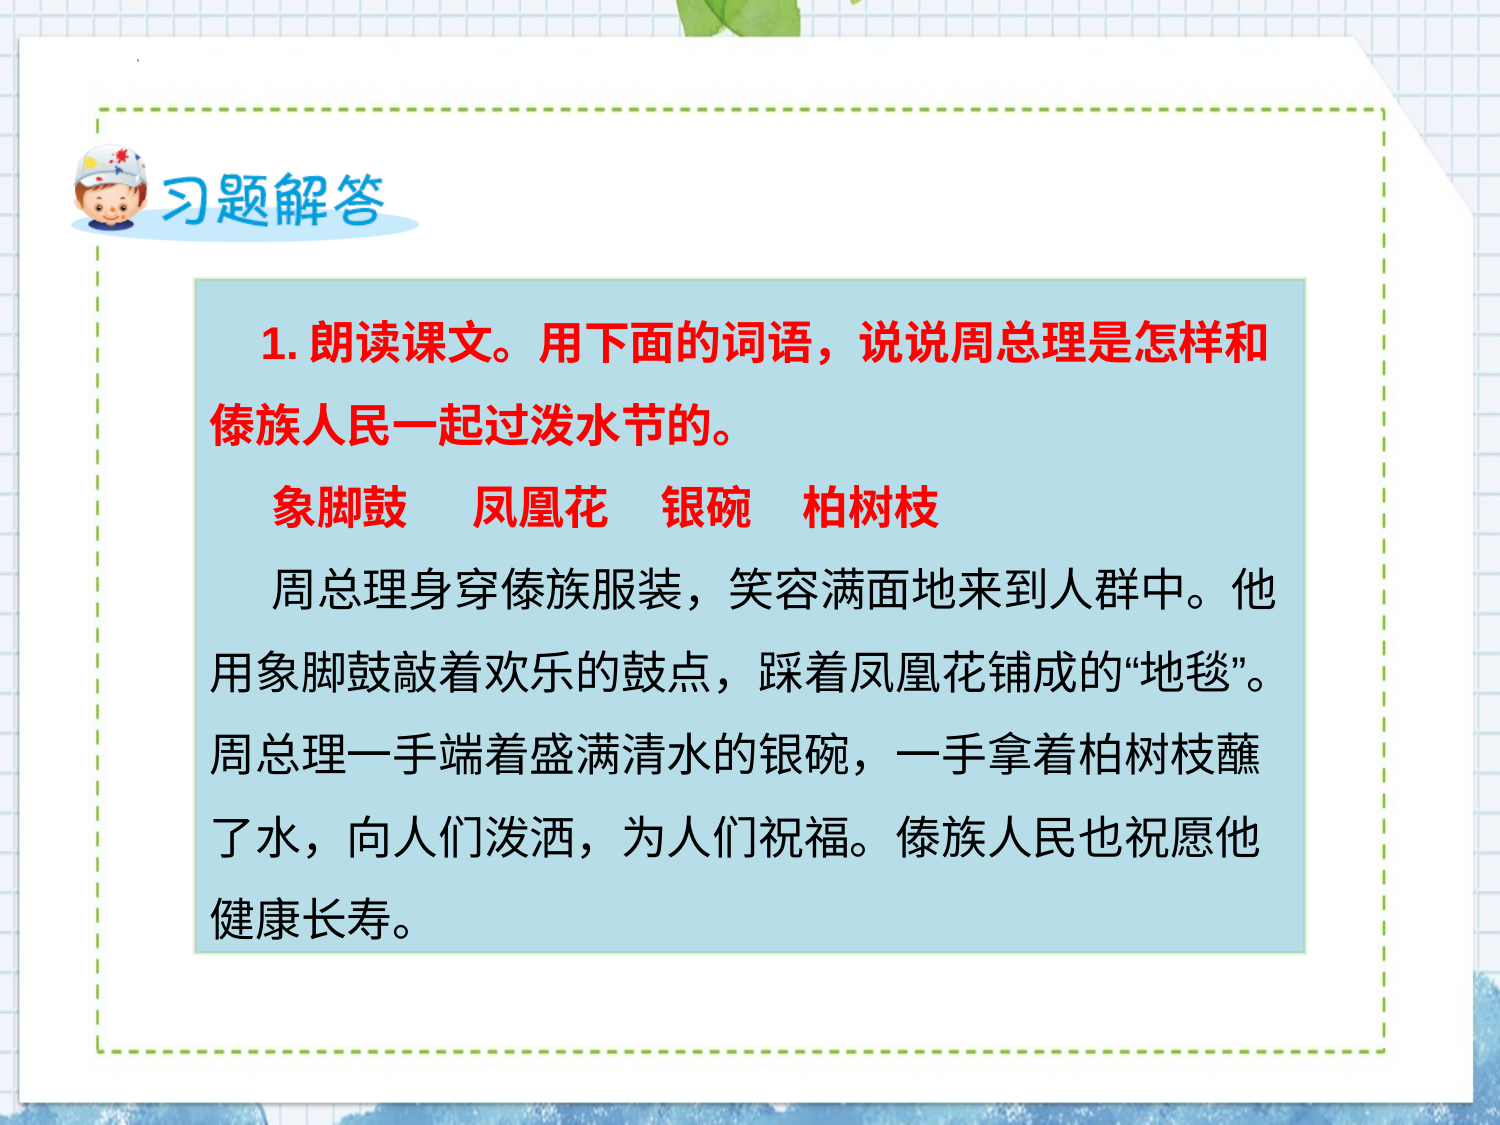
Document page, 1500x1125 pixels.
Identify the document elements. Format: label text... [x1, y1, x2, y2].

text_box 1.朗读课文。用下面的词语，说说周总理是怎样和傣族人民一起过泼水节的。 象脚鼓 凤凰花 银碗 柏树枝 周总理身穿傣族服装，笑容满面地来到人群中。他用象脚鼓敲着欢乐的鼓点，踩着凤凰花铺成的“地毯”。周总理一手端着盛满清水的银碗，一手拿着柏树枝蘸了水，向人们泼洒，为人们祝福。傣族人民也祝愿他健康长寿。 [193, 277, 1307, 955]
picture [0, 0, 1500, 1125]
